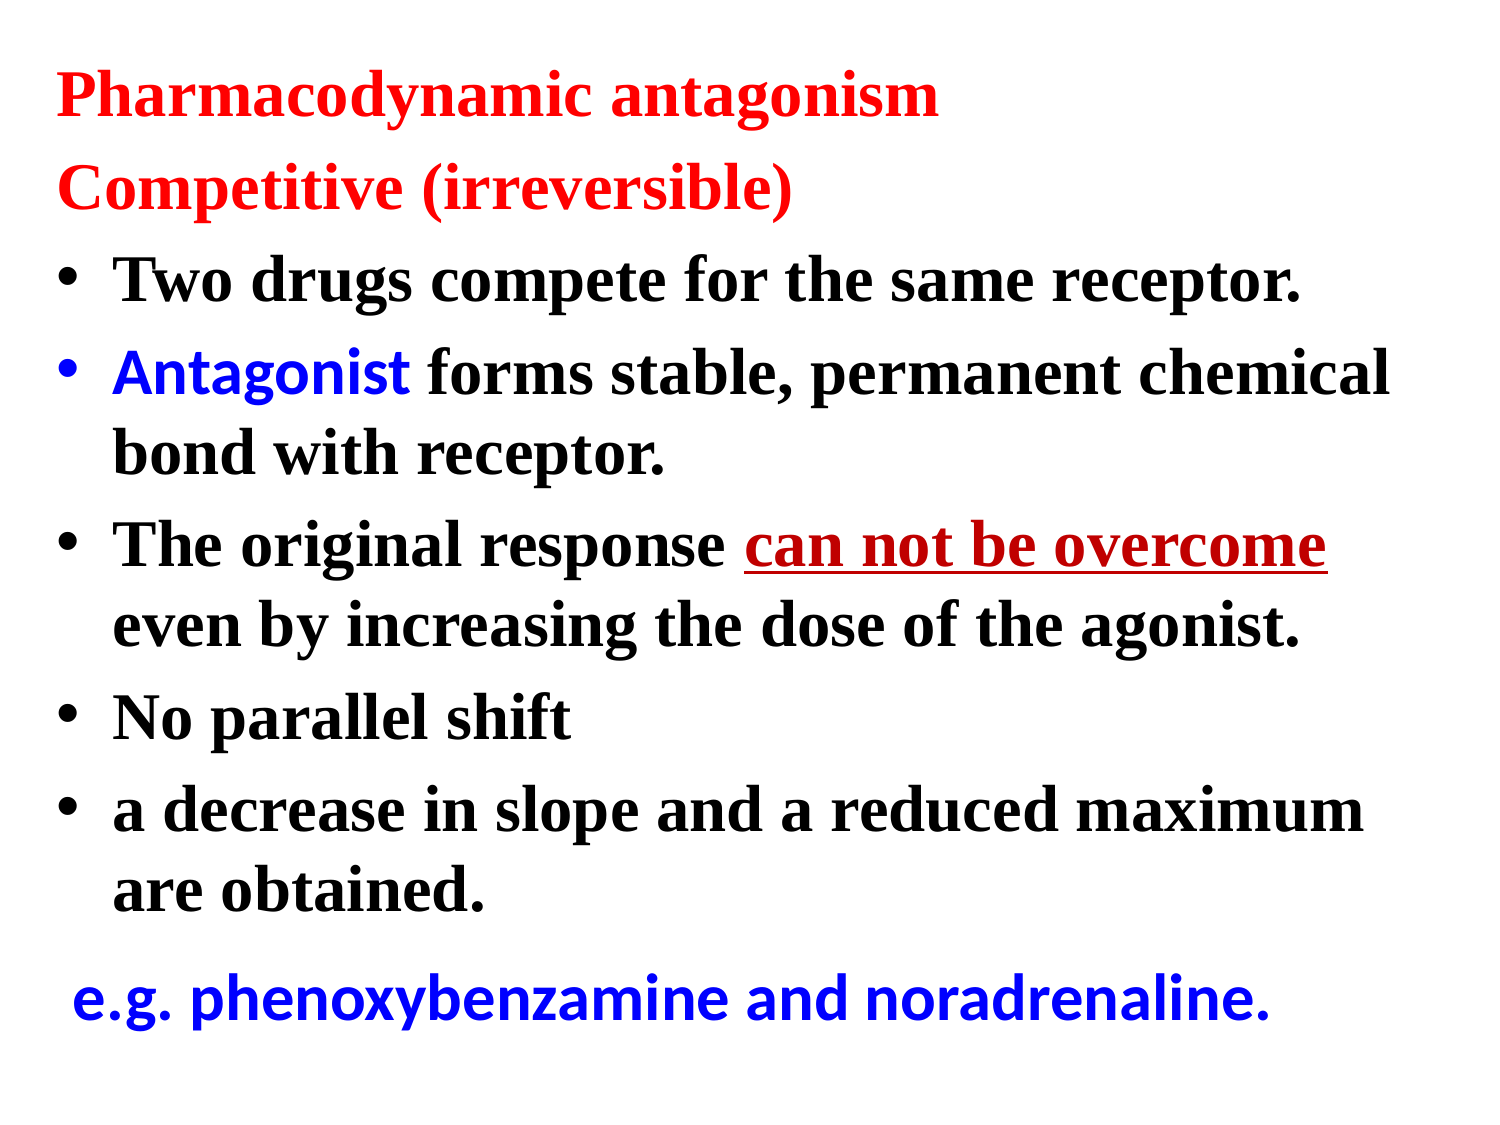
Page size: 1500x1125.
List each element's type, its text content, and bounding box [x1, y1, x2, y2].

list Pharmacodynamic antagonism Competitive (irreversible) Two drugs compete for the same receptor. Antagonist forms stable, permanent chemical bond with receptor. The original response can not be overcome even by increasing the dose of the agonist. No parallel shift a decrease in slope and a reduced maximum are obtained. e.g. phenoxybenzamine and noradrenaline. [40, 42, 1460, 1071]
